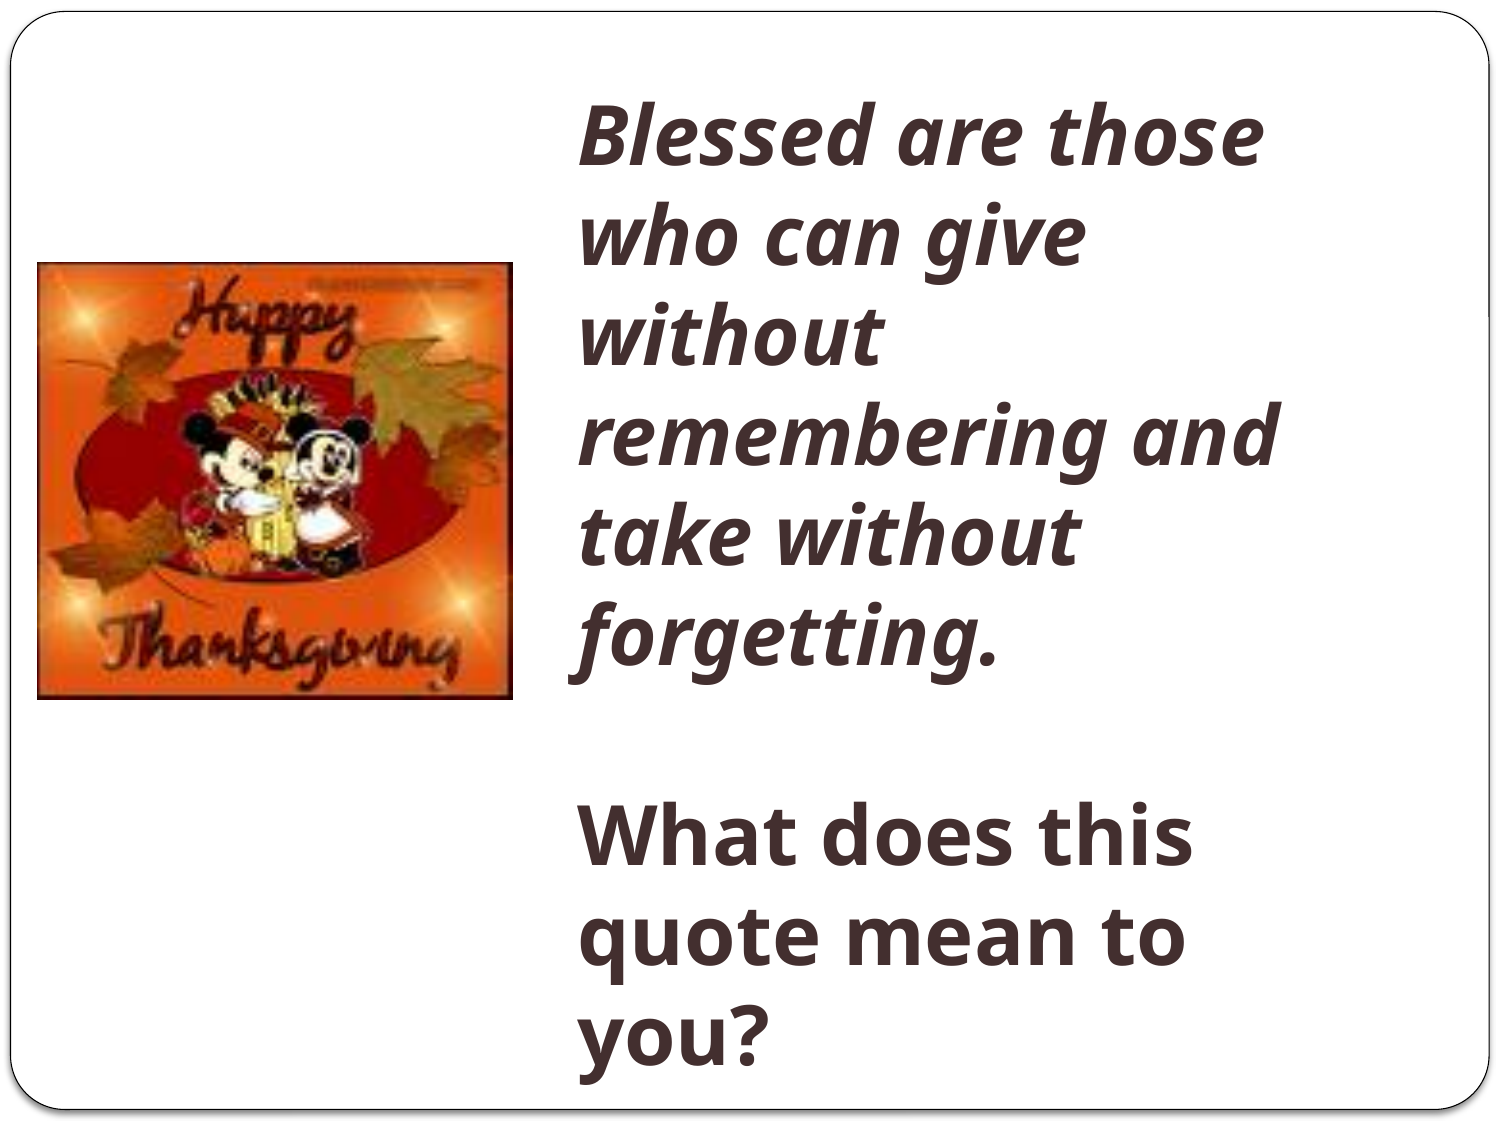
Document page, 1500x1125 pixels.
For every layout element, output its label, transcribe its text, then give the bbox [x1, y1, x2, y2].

picture [37, 262, 513, 701]
text_box Blessed are those who can give without remembering and take without forgetting. What does this quote mean to you? [562, 75, 1375, 1125]
